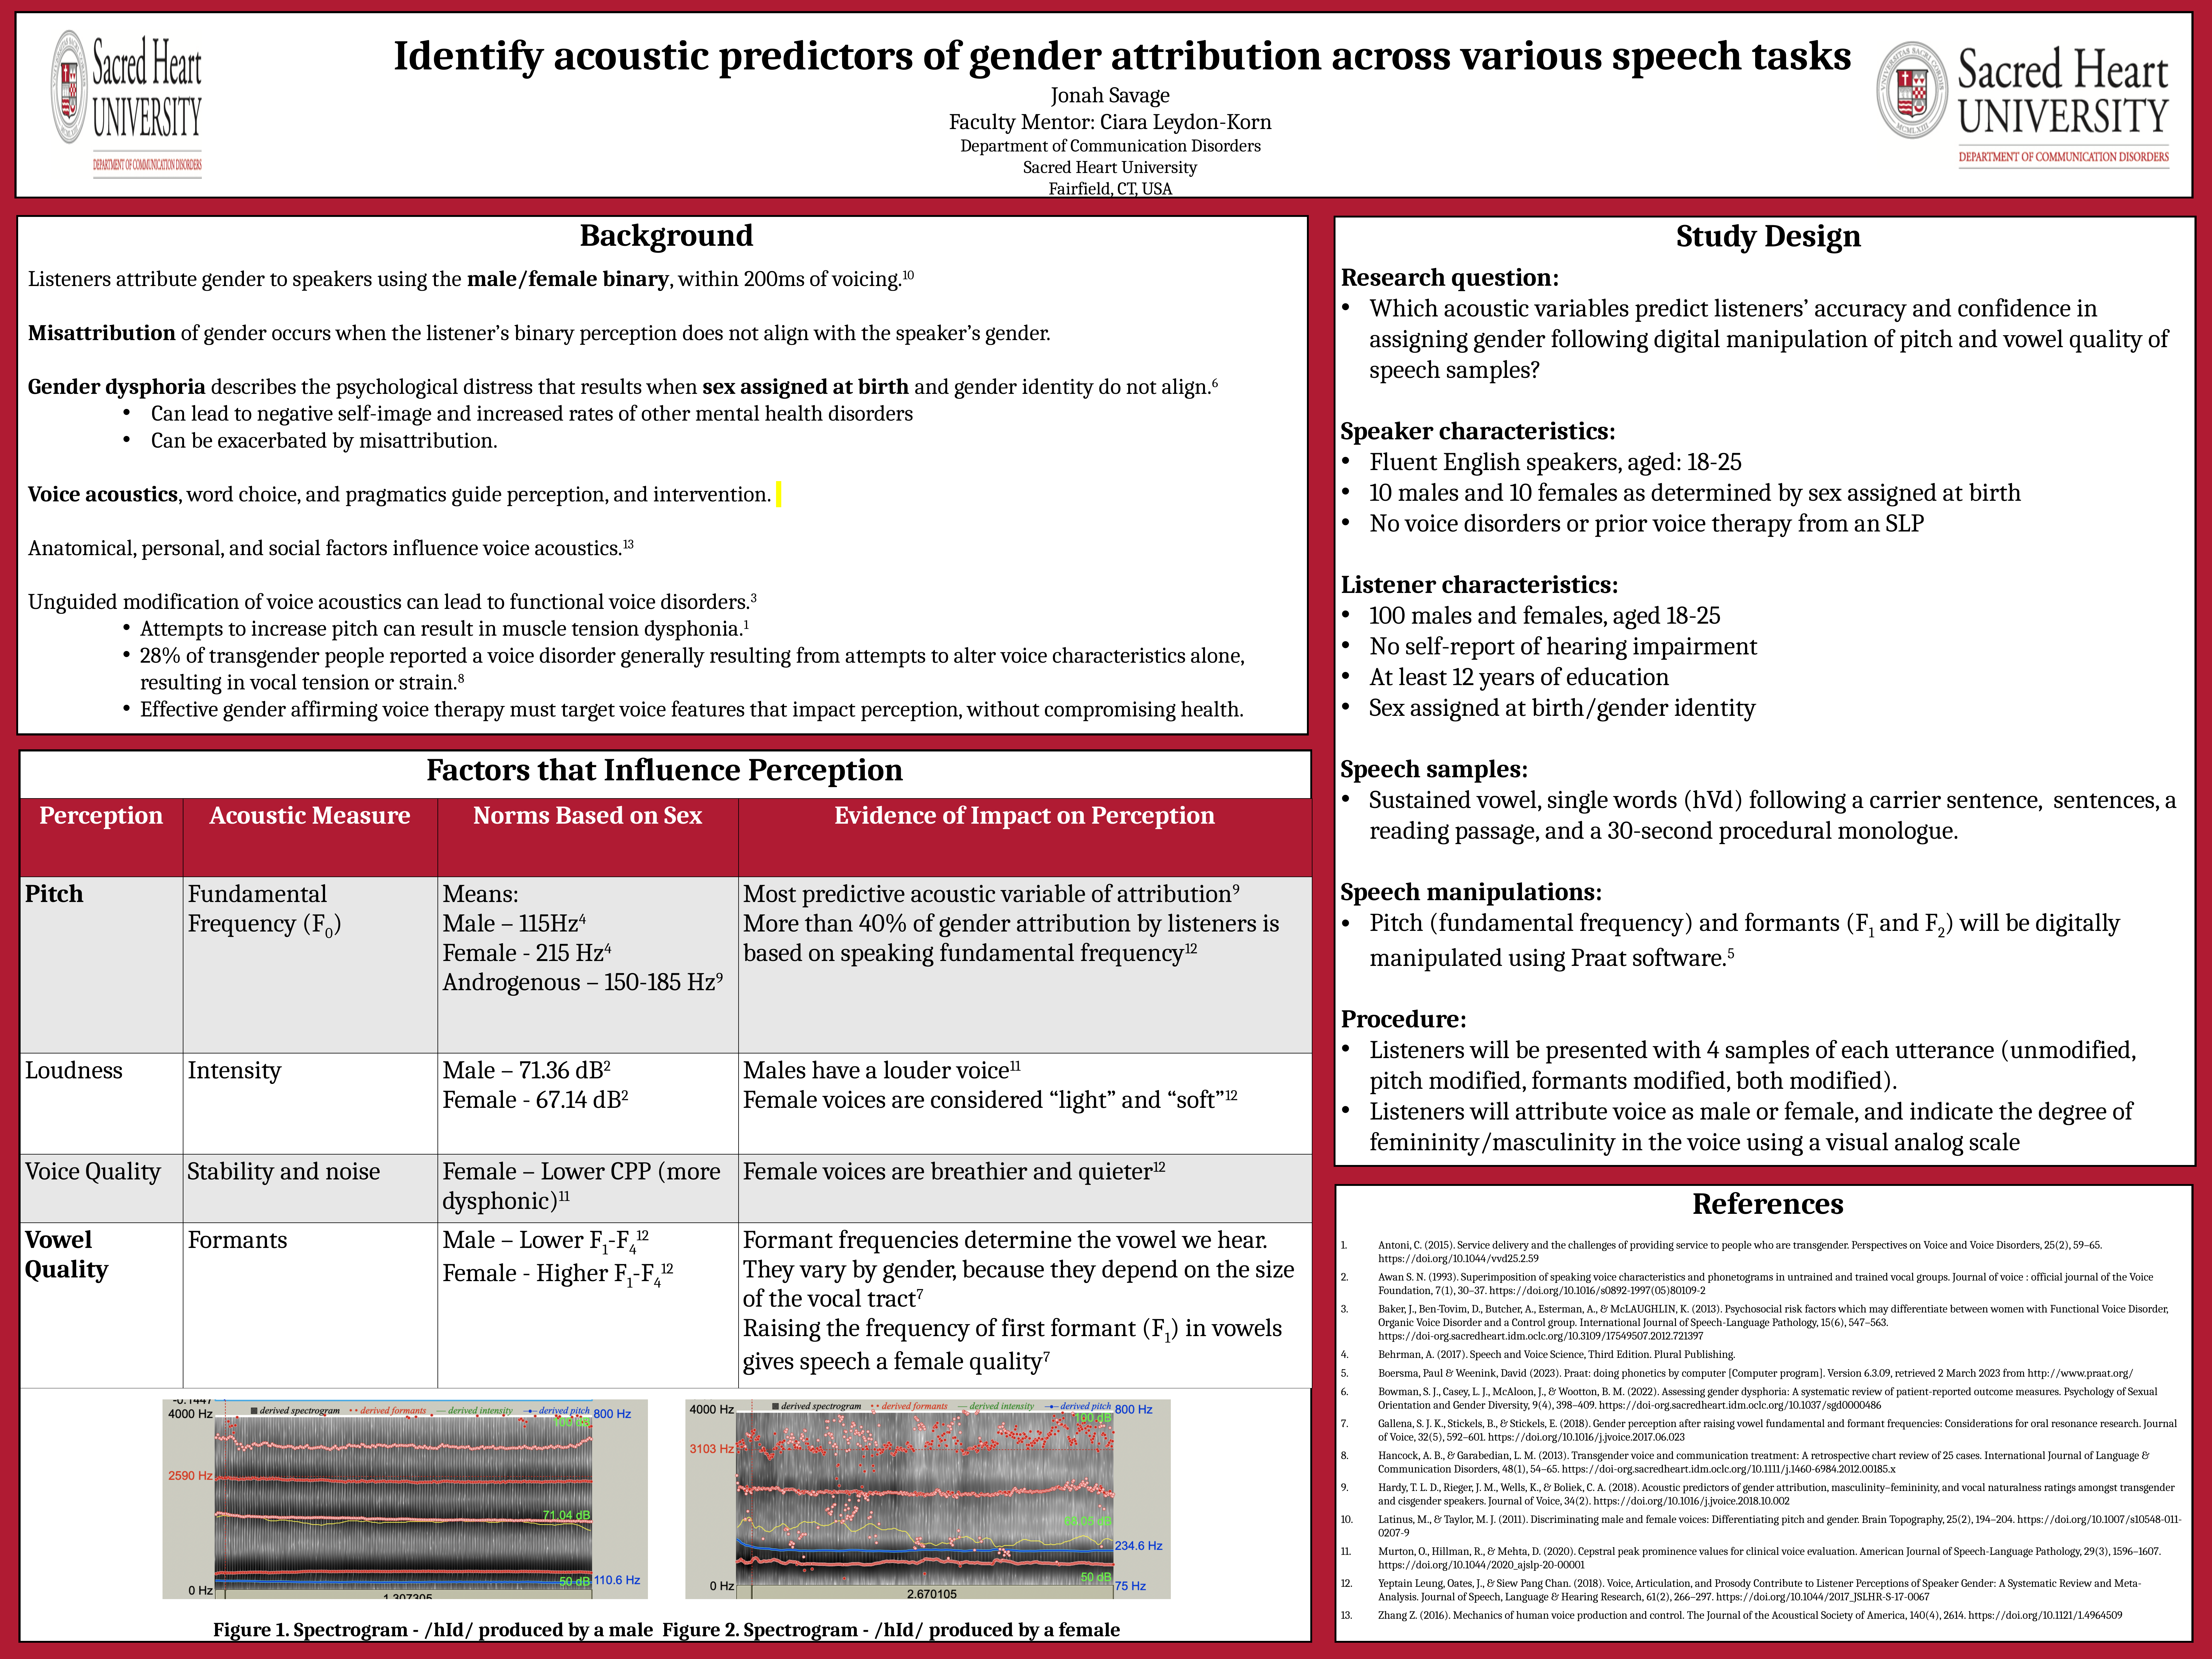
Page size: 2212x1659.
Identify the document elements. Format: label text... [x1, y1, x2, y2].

text_box Antoni, C. (2015). Service delivery and the challenges of providing service to people who are transgender. Perspectives on Voice and Voice Disorders, 25(2), 59–65. https://doi.org/10.1044/vvd25.2.59 Awan S. N. (1993). Superimposition of speaking voice characteristics and phonetograms in untrained and trained vocal groups. Journal of voice : official journal of the Voice Foundation, 7(1), 30–37. https://doi.org/10.1016/s0892-1997(05)80109-2 Baker, J., Ben-Tovim, D., Butcher, A., Esterman, A., & McLAUGHLIN, K. (2013). Psychosocial risk factors which may differentiate between women with Functional Voice Disorder, Organic Voice Disorder and a Control group. International Journal of Speech-Language Pathology, 15(6), 547–563. https://doi-org.sacredheart.idm.oclc.org/10.3109/17549507.2012.721397 Behrman, A. (2017). Speech and Voice Science, Third Edition. Plural Publishing. Boersma, Paul & Weenink, David (2023). Praat: doing phonetics by computer [Computer program]. Version 6.3.09, retrieved 2 March 2023 from http://www.praat.org/ Bowman, S. J., Casey, L. J., McAloon, J., & Wootton, B. M. (2022). Assessing gender dysphoria: A systematic review of patient-reported outcome measures. Psychology of Sexual Orientation and Gender Diversity, 9(4), 398–409. https://doi-org.sacredheart.idm.oclc.org/10.1037/sgd0000486 Gallena, S. J. K., Stickels, B., & Stickels, E. (2018). Gender perception after raising vowel fundamental and formant frequencies: Considerations for oral resonance research. Journal of Voice, 32(5), 592–601. https://doi.org/10.1016/j.jvoice.2017.06.023 Hancock, A. B., & Garabedian, L. M. (2013). Transgender voice and communication treatment: A retrospective chart review of 25 cases. International Journal of Language & Communication Disorders, 48(1), 54–65. https://doi-org.sacredheart.idm.oclc.org/10.1111/j.1460-6984.2012.00185.x Hardy, T. L. D., Rieger, J. M., Wells, K., & Boliek, C. A. (2018). Acoustic predictors of gender attribution, masculinity–femininity, and vocal naturalness ratings amongst transgender and cisgender speakers. Journal of Voice, 34(2). https://doi.org/10.1016/j.jvoice.2018.10.002 Latinus, M., & Taylor, M. J. (2011). Discriminating male and female voices: Differentiating pitch and gender. Brain Topography, 25(2), 194–204. https://doi.org/10.1007/s10548-011-0207-9 Murton, O., Hillman, R., & Mehta, D. (2020). Cepstral peak prominence values for clinical voice evaluation. American Journal of Speech-Language Pathology, 29(3), 1596–1607. https://doi.org/10.1044/2020_ajslp-20-00001 Yeptain Leung, Oates, J., & Siew Pang Chan. (2018). Voice, Articulation, and Prosody Contribute to Listener Perceptions of Speaker Gender: A Systematic Review and Meta-Analysis. Journal of Speech, Language & Hearing Research, 61(2), 266–297. https://doi.org/10.1044/2017_JSLHR-S-17-0067 Zhang Z. (2016). Mechanics of human voice production and control. The Journal of the Acoustical Society of America, 140(4), 2614. https://doi.org/10.1121/1.4964509 [1336, 1235, 2193, 1642]
text_box References [1335, 1185, 2193, 1642]
text_box Background [17, 216, 1308, 735]
table_header Norms Based on Sex [438, 799, 738, 877]
table_cell Stability and noise [183, 1155, 437, 1222]
text_box Identify acoustic predictors of gender attribution across various speech tasks [126, 17, 2130, 77]
text_box [15, 12, 2193, 198]
table_cell Means: Male – 115Hz4 Female - 215 Hz4 Androgenous – 150-185 Hz9 [438, 877, 738, 1053]
text_box Research question: Which acoustic variables predict listeners’ accuracy and confidence in assigning gender following digital manipulation of pitch and vowel quality of speech samples? Speaker characteristics: Fluent English speakers, aged: 18-25 10 males and 10 females as determined by sex assigned at birth No voice disorders or prior voice therapy from an SLP Listener characteristics: 100 males and females, aged 18-25 No self-report of hearing impairment At least 12 years of education Sex assigned at birth/gender identity Speech samples: Sustained vowel, single words (hVd) following a carrier sentence, sentences, a reading passage, and a 30-second procedural monologue. Speech manipulations: Pitch (fundamental frequency) and formants (F1 and F2) will be digitally manipulated using Praat software.5 Procedure: Listeners will be presented with 4 samples of each utterance (unmodified, pitch modified, formants modified, both modified). Listeners will attribute voice as male or female, and indicate the degree of femininity/masculinity in the voice using a visual analog scale [1336, 258, 2193, 1158]
text_box Factors that Influence Perception Figure 1. Spectrogram - /hId/ produced by a male Figure 2. Spectrogram - /hId/ produced by a female [19, 750, 1312, 1642]
table_header Acoustic Measure [183, 799, 437, 877]
table_header Evidence of Impact on Perception [739, 799, 1312, 877]
picture [685, 1399, 1171, 1599]
table_cell Intensity [183, 1053, 437, 1154]
picture [1877, 41, 2170, 169]
picture [50, 29, 202, 179]
table_cell Vowel Quality [21, 1223, 183, 1388]
table_cell Voice Quality [21, 1155, 183, 1222]
text_box Listeners attribute gender to speakers using the male/female binary, within 200ms of voicing.10 Misattribution of gender occurs when the listener’s binary perception does not align with the speaker’s gender. Gender dysphoria describes the psychological distress that results when sex assigned at birth and gender identity do not align.6 Can lead to negative self-image and increased rates of other mental health disorders Can be exacerbated by misattribution. Voice acoustics, word choice, and pragmatics guide perception, and intervention. Anatomical, personal, and social factors influence voice acoustics.13 Unguided modification of voice acoustics can lead to functional voice disorders.3 Attempts to increase pitch can result in muscle tension dysphonia.1 28% of transgender people reported a voice disorder generally resulting from attempts to alter voice characteristics alone, resulting in vocal tension or strain.8 Effective gender affirming voice therapy must target voice features that impact perception, without compromising health. [14, 261, 1306, 724]
picture [163, 1399, 648, 1599]
table_cell Most predictive acoustic variable of attribution9 More than 40% of gender attribution by listeners is based on speaking fundamental frequency12 [739, 877, 1312, 1053]
table_cell Fundamental Frequency (F0) [183, 877, 437, 1053]
table_cell Female – Lower CPP (more dysphonic)11 [438, 1155, 738, 1222]
table_cell Pitch [21, 877, 183, 1053]
table_cell Male – 71.36 dB2 Female - 67.14 dB2 [438, 1053, 738, 1154]
table_cell Formant frequencies determine the vowel we hear. They vary by gender, because they depend on the size of the vocal tract7 Raising the frequency of first formant (F1) in vowels gives speech a female quality7 [739, 1223, 1312, 1388]
text_box Jonah Savage Faculty Mentor: Ciara Leydon-Korn Department of Communication Disorders Sacred Heart University Fairfield, CT, USA [132, 77, 2089, 201]
table_cell Loudness [21, 1053, 183, 1154]
table_cell Formants [183, 1223, 437, 1388]
text_box Study Design [1334, 217, 2196, 1166]
table_cell Female voices are breathier and quieter12 [739, 1155, 1312, 1222]
table_header Perception [21, 799, 183, 877]
table_cell Males have a louder voice11 Female voices are considered “light” and “soft”12 [739, 1053, 1312, 1154]
table_cell Male – Lower F1-F412 Female - Higher F1-F412 [438, 1223, 738, 1388]
